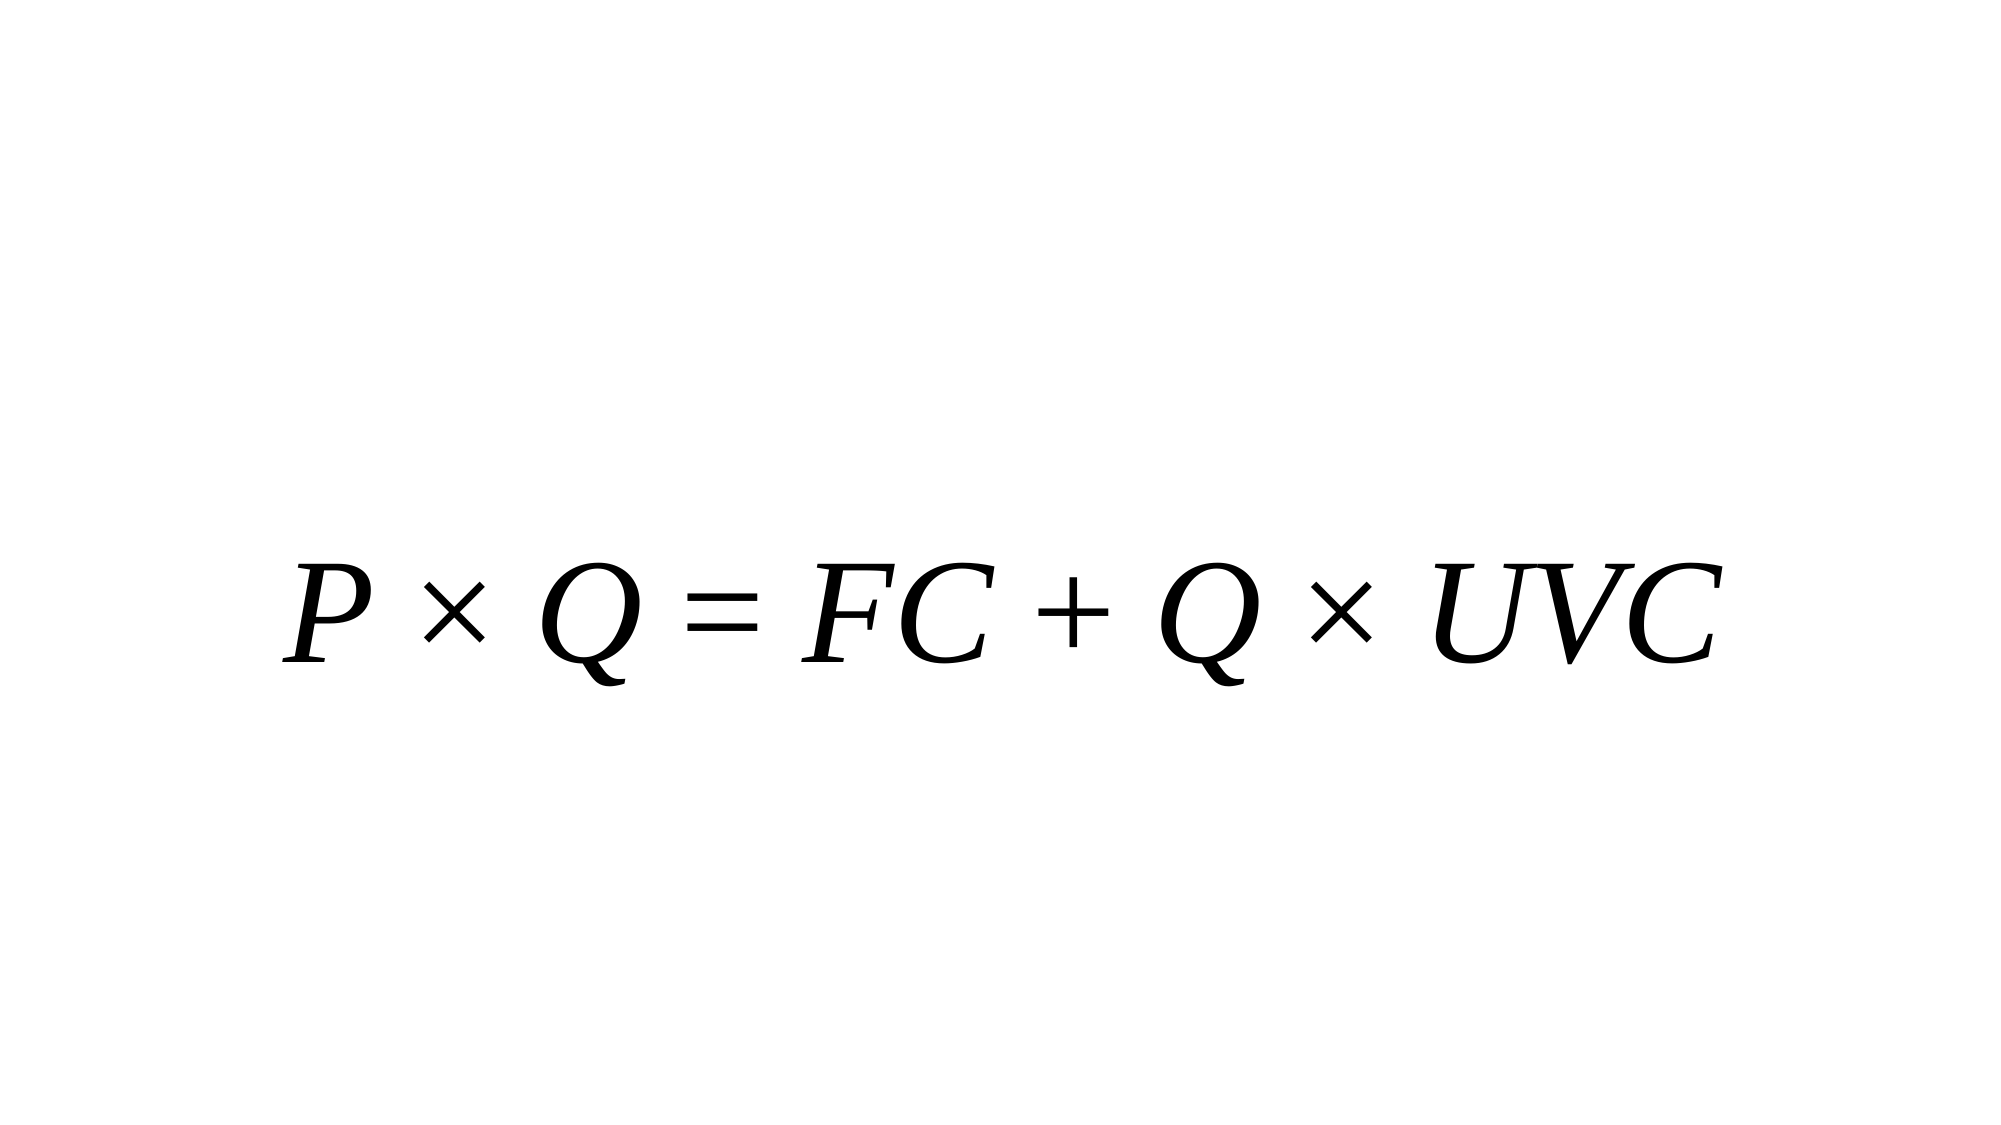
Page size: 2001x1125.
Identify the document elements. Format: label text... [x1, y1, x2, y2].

text_box P × Q = FC + Q × UVC [268, 505, 1737, 701]
